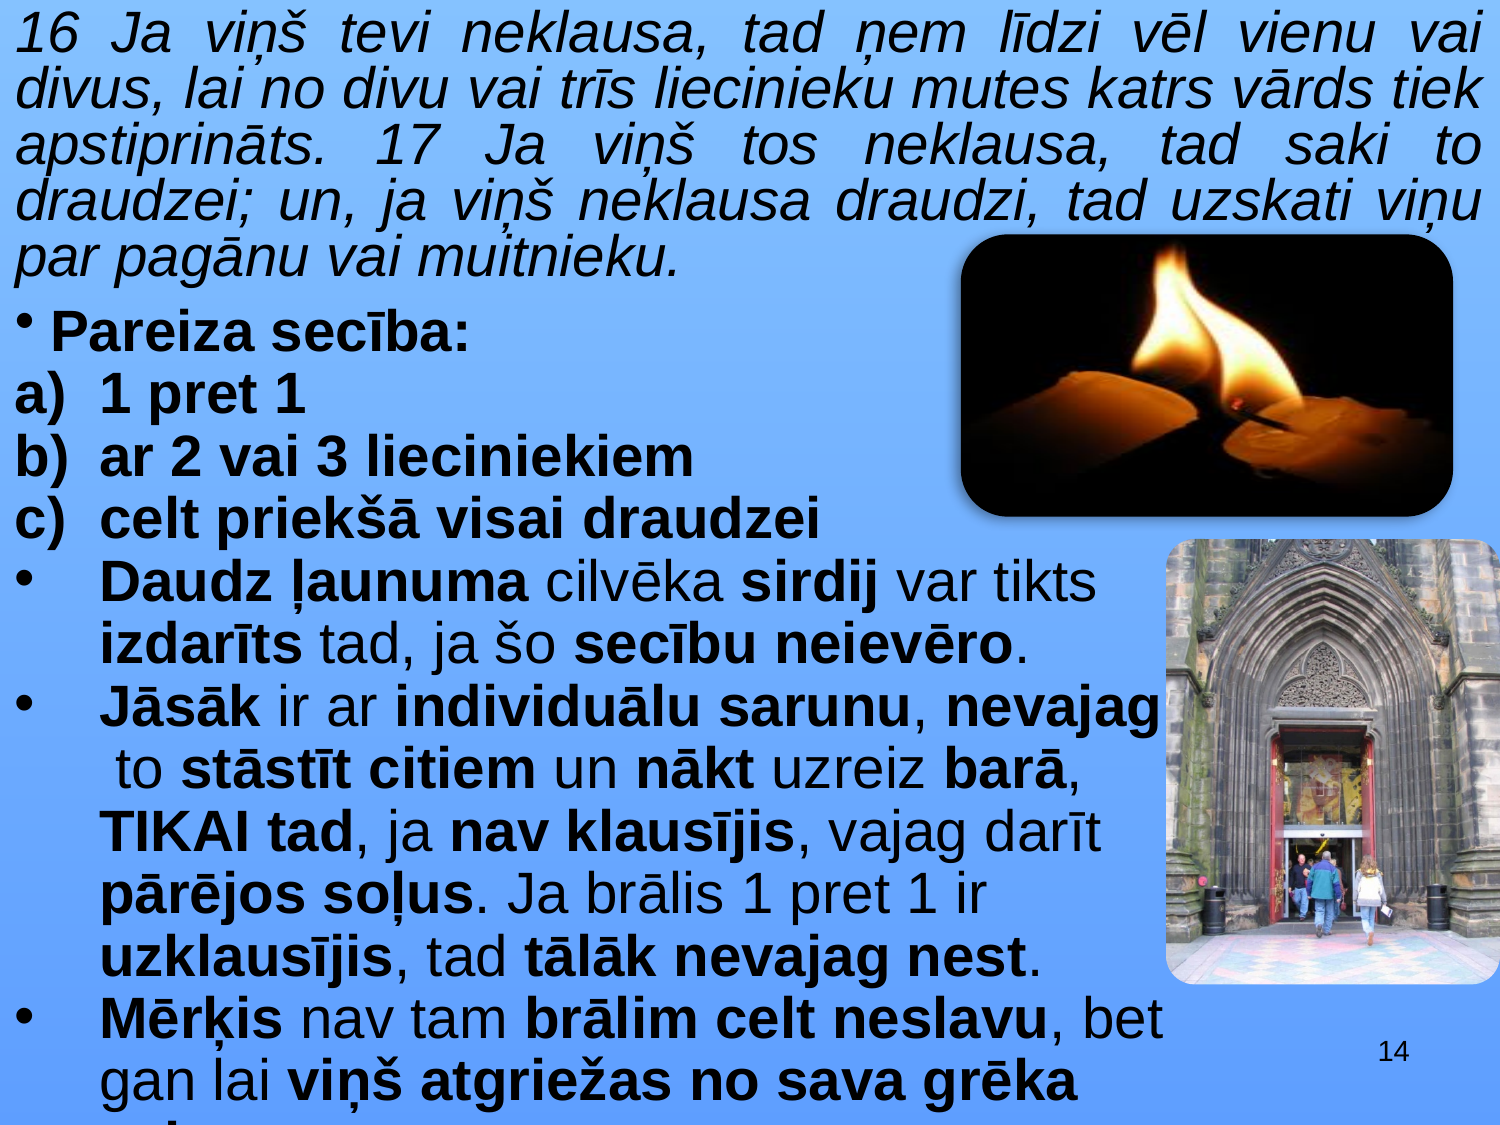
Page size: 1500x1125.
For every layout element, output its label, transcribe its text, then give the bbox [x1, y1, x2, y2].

picture [1165, 538, 1500, 985]
slide_number 14 [1074, 1024, 1426, 1103]
picture [960, 234, 1454, 517]
text_box Pareiza secība: 1 pret 1 ar 2 vai 3 lieciniekiem celt priekšā visai draudzei Daudz ļaunuma cilvēka sirdij var tikts izdarīts tad, ja šo secību neievēro. Jāsāk ir ar individuālu sarunu, nevajag to stāstīt citiem un nākt uzreiz barā, TIKAI tad, ja nav klausījis, vajag darīt pārējos soļus. Ja brālis 1 pret 1 ir uzklausījis, tad tālāk nevajag nest. Mērķis nav tam brālim celt neslavu, bet gan lai viņš atgriežas no sava grēka ceļa. [0, 292, 1184, 1125]
list 16 Ja viņš tevi neklausa, tad ņem līdzi vēl vienu vai divus, lai no divu vai trīs liecinieku mutes katrs vārds tiek apstiprināts. 17 Ja viņš tos neklausa, tad saki to draudzei; un, ja viņš neklausa draudzi, tad uzskati viņu par pagānu vai muitnieku. [0, 0, 1500, 178]
